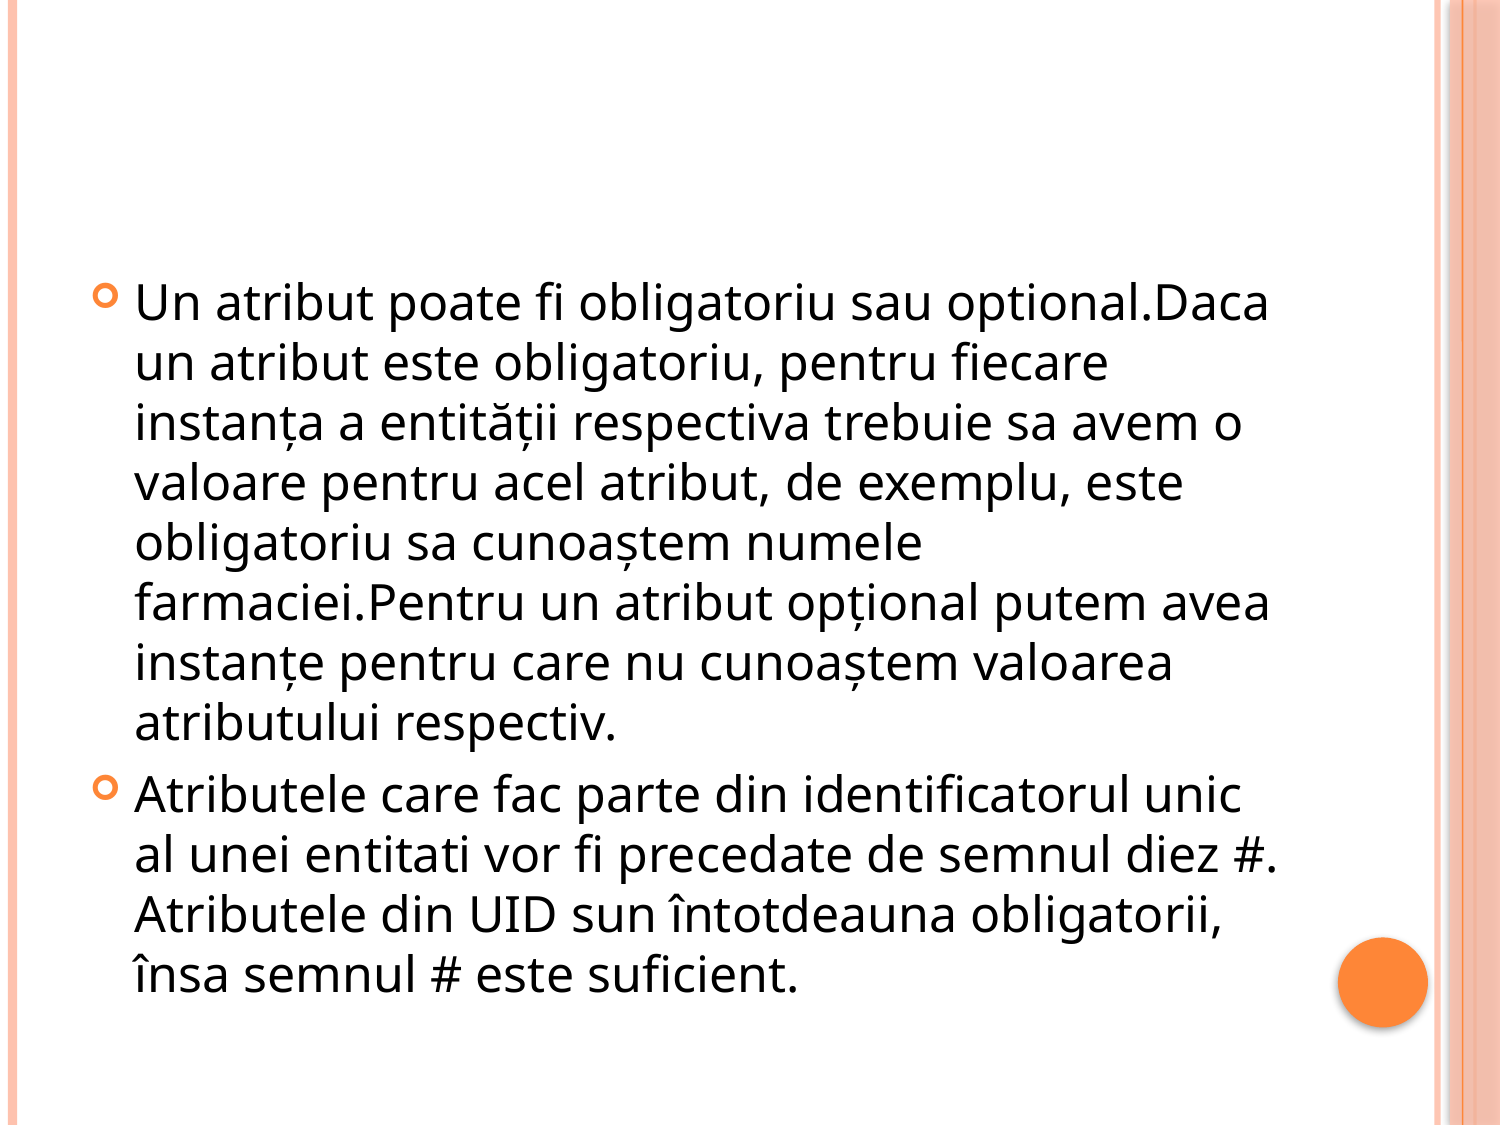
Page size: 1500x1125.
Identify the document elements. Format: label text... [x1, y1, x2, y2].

list Un atribut poate fi obligatoriu sau optional.Daca un atribut este obligatoriu, pentru fiecare instanța a entității respectiva trebuie sa avem o valoare pentru acel atribut, de exemplu, este obligatoriu sa cunoaștem numele farmaciei.Pentru un atribut opțional putem avea instanțe pentru care nu cunoaștem valoarea atributului respectiv. Atributele care fac parte din identificatorul unic al unei entitati vor fi precedate de semnul diez #. Atributele din UID sun întotdeauna obligatorii, însa semnul # este suficient. [75, 262, 1300, 1062]
